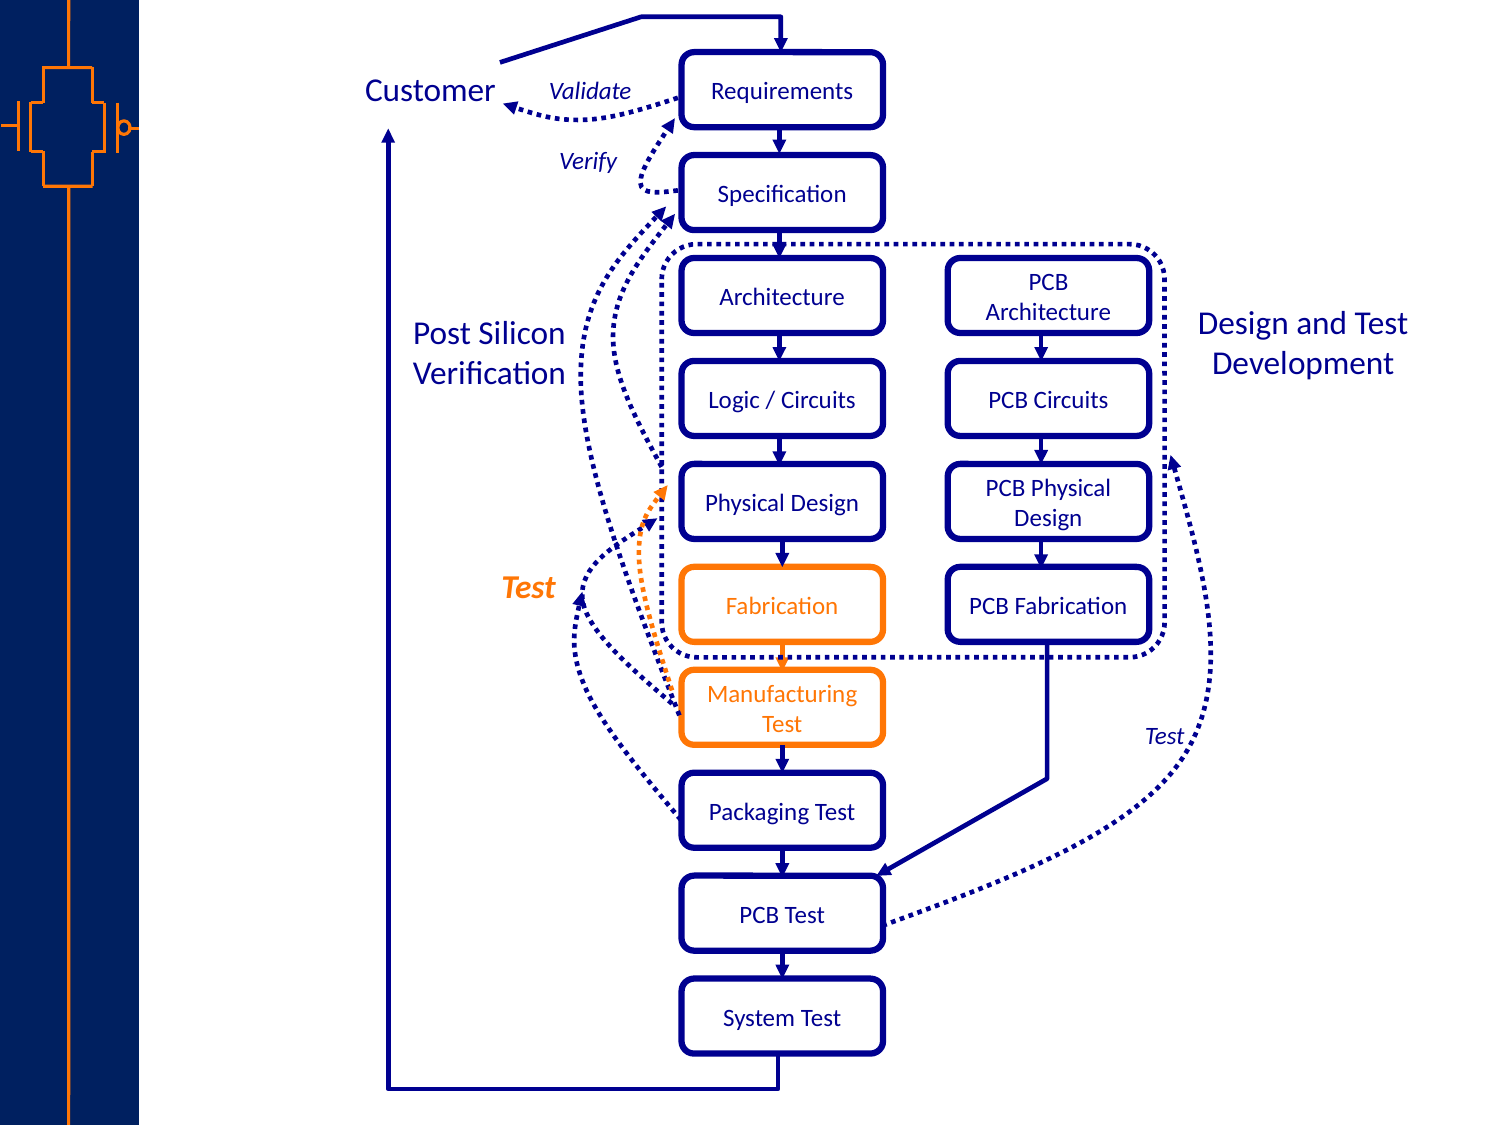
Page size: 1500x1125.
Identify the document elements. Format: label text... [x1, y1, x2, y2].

text_box [387, 400, 779, 1090]
text_box [572, 591, 682, 821]
text_box Verify [502, 139, 675, 180]
text_box [670, 242, 1166, 659]
text_box Manufacturing Test [680, 668, 885, 747]
text_box [639, 118, 679, 194]
text_box Requirements [680, 50, 885, 129]
text_box [881, 455, 1213, 927]
text_box [776, 950, 789, 979]
text_box [876, 658, 1045, 876]
text_box [776, 849, 789, 878]
text_box PCB Test [703, 874, 885, 952]
text_box [589, 527, 673, 705]
text_box [499, 15, 788, 64]
text_box Validate [504, 69, 677, 110]
text_box Test [442, 564, 615, 605]
text_box [776, 658, 789, 672]
text_box Post Silicon Verification [353, 341, 583, 400]
text_box Packaging Test [680, 771, 885, 850]
text_box Test [1078, 714, 1251, 755]
text_box System Test [747, 977, 885, 1055]
text_box [637, 485, 674, 691]
text_box [579, 206, 681, 716]
text_box [522, 110, 639, 122]
text_box Specification [680, 153, 885, 232]
text_box [773, 125, 786, 154]
text_box [382, 128, 479, 342]
text_box Design and Test Development [1163, 302, 1444, 380]
text_box [667, 213, 675, 318]
text_box [776, 744, 789, 773]
text_box Customer [342, 49, 518, 127]
